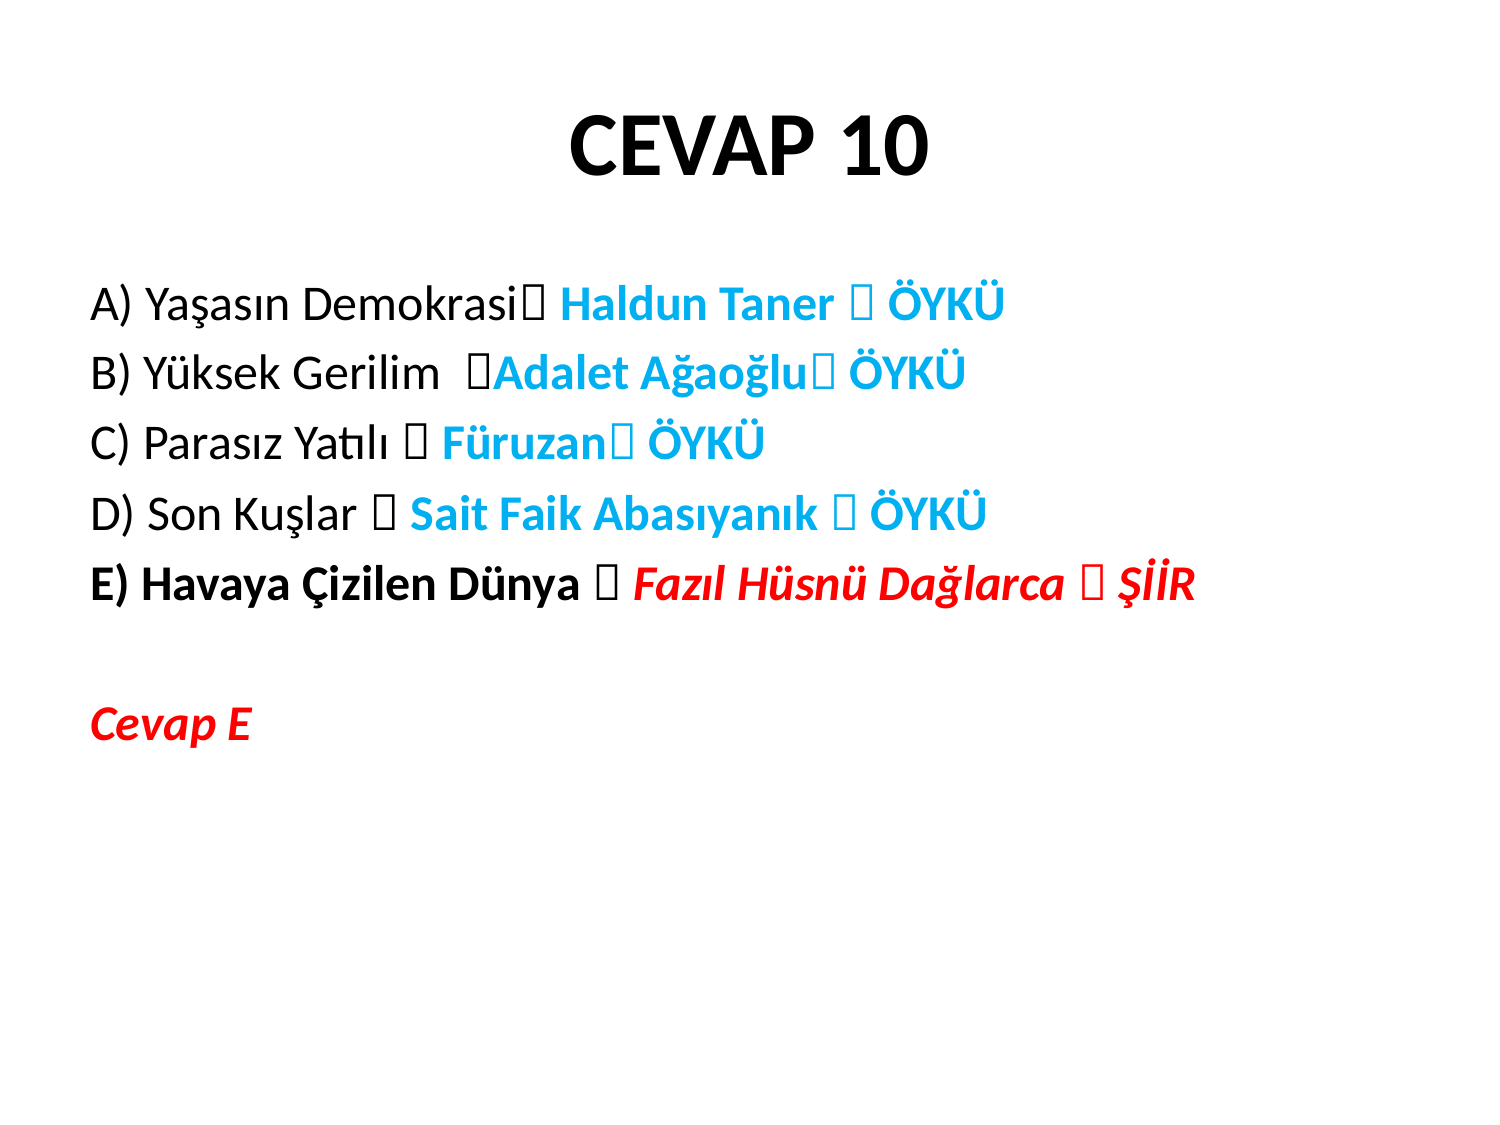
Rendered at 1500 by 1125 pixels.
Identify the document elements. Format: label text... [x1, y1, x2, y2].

title CEVAP 10 [75, 45, 1425, 233]
list A) Yaşasın Demokrasi Haldun Taner  ÖYKÜ B) Yüksek Gerilim Adalet Ağaoğlu ÖYKÜ C) Parasız Yatılı  Füruzan ÖYKÜ D) Son Kuşlar  Sait Faik Abasıyanık  ÖYKÜ E) Havaya Çizilen Dünya  Fazıl Hüsnü Dağlarca  ŞİİR Cevap E [75, 262, 1425, 1005]
